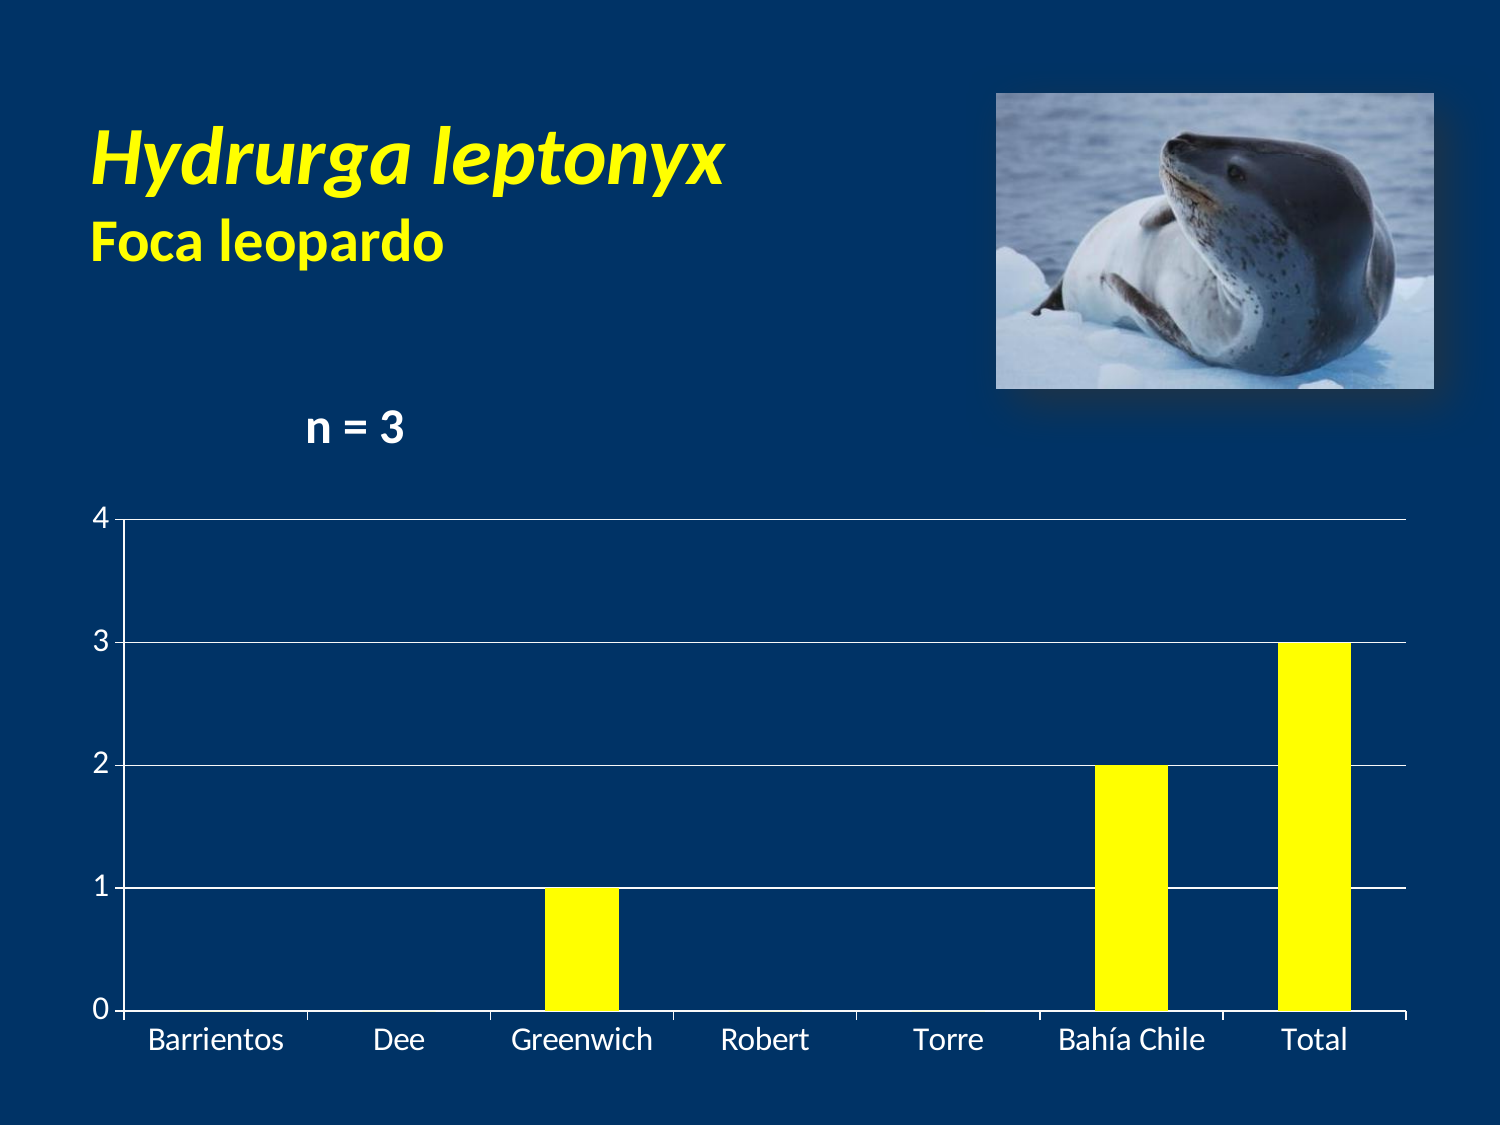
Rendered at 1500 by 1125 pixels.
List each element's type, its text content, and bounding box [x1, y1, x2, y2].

title Hydrurga leptonyx Foca leopardo [75, 93, 990, 282]
text_box n = 3 [290, 386, 420, 462]
picture [995, 93, 1434, 390]
chart [64, 491, 1434, 1071]
